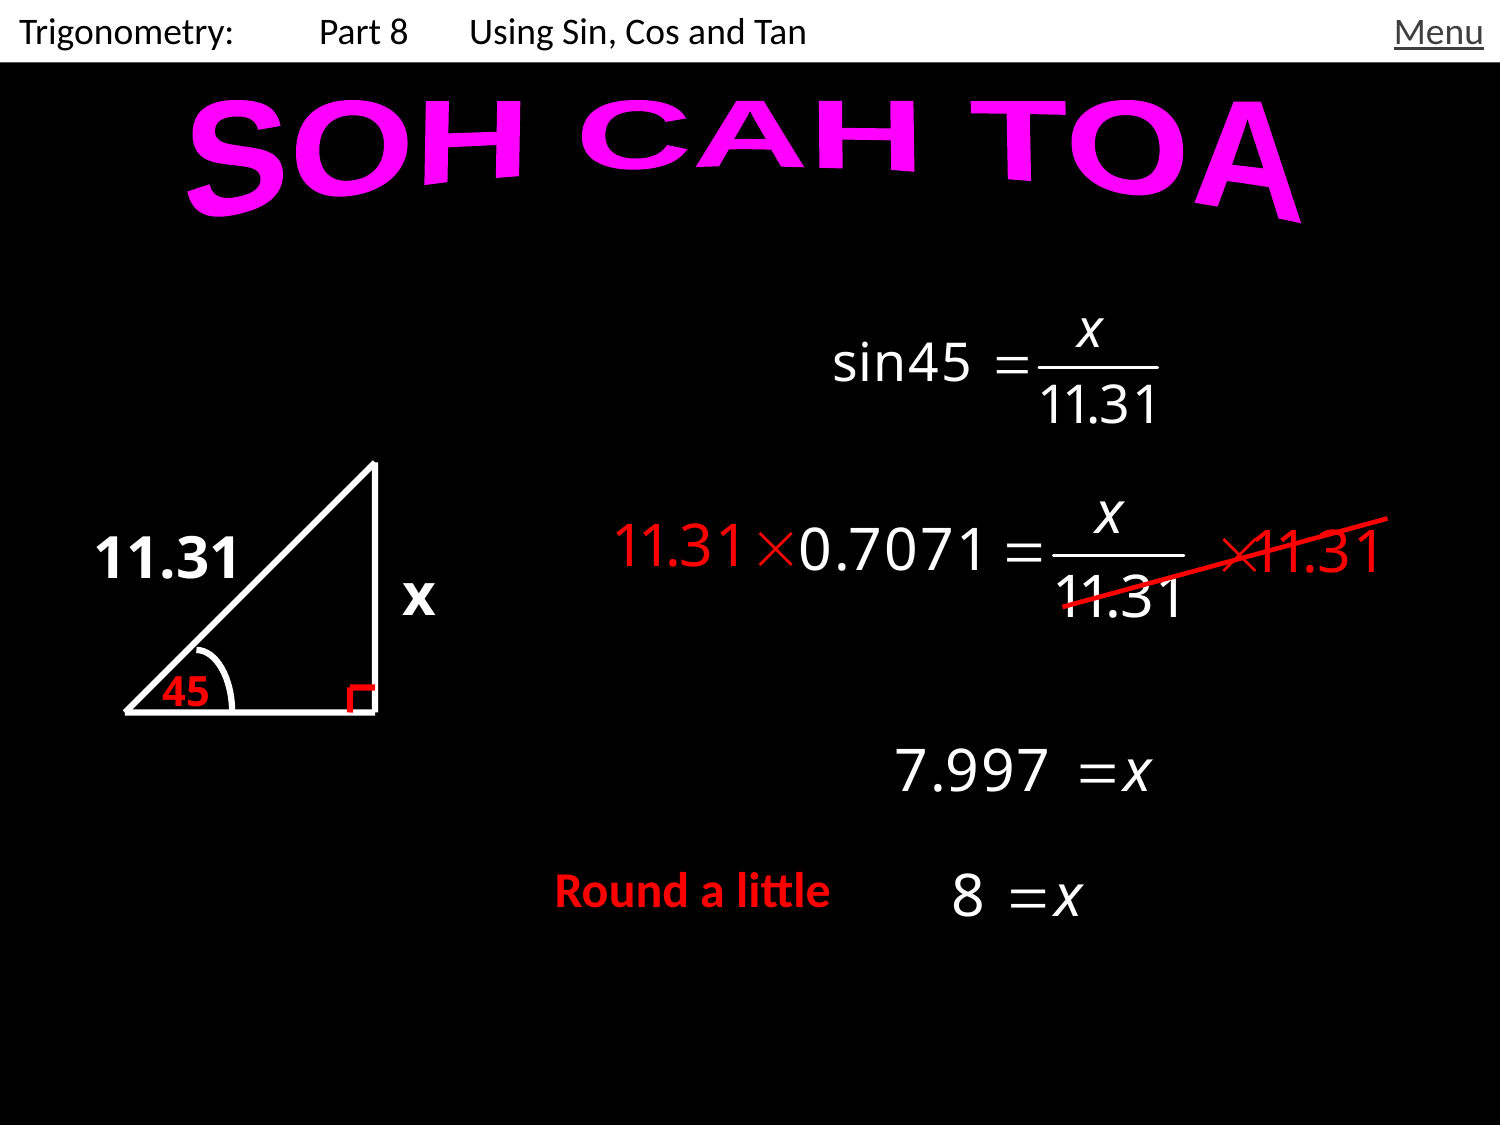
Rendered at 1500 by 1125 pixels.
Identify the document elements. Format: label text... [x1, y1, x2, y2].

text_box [124, 462, 376, 713]
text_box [790, 467, 1198, 635]
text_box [887, 736, 1178, 807]
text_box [607, 511, 795, 582]
text_box x [388, 549, 452, 635]
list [824, 287, 1169, 440]
text_box Round a little [539, 849, 847, 925]
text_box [1210, 518, 1388, 588]
text_box Trigonometry: Part 8 Using Sin, Cos and Tan [4, 0, 823, 60]
text_box 11.31 [78, 512, 119, 598]
text_box Menu [1379, 0, 1500, 60]
text_box [0, 0, 1500, 64]
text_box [945, 861, 1113, 932]
